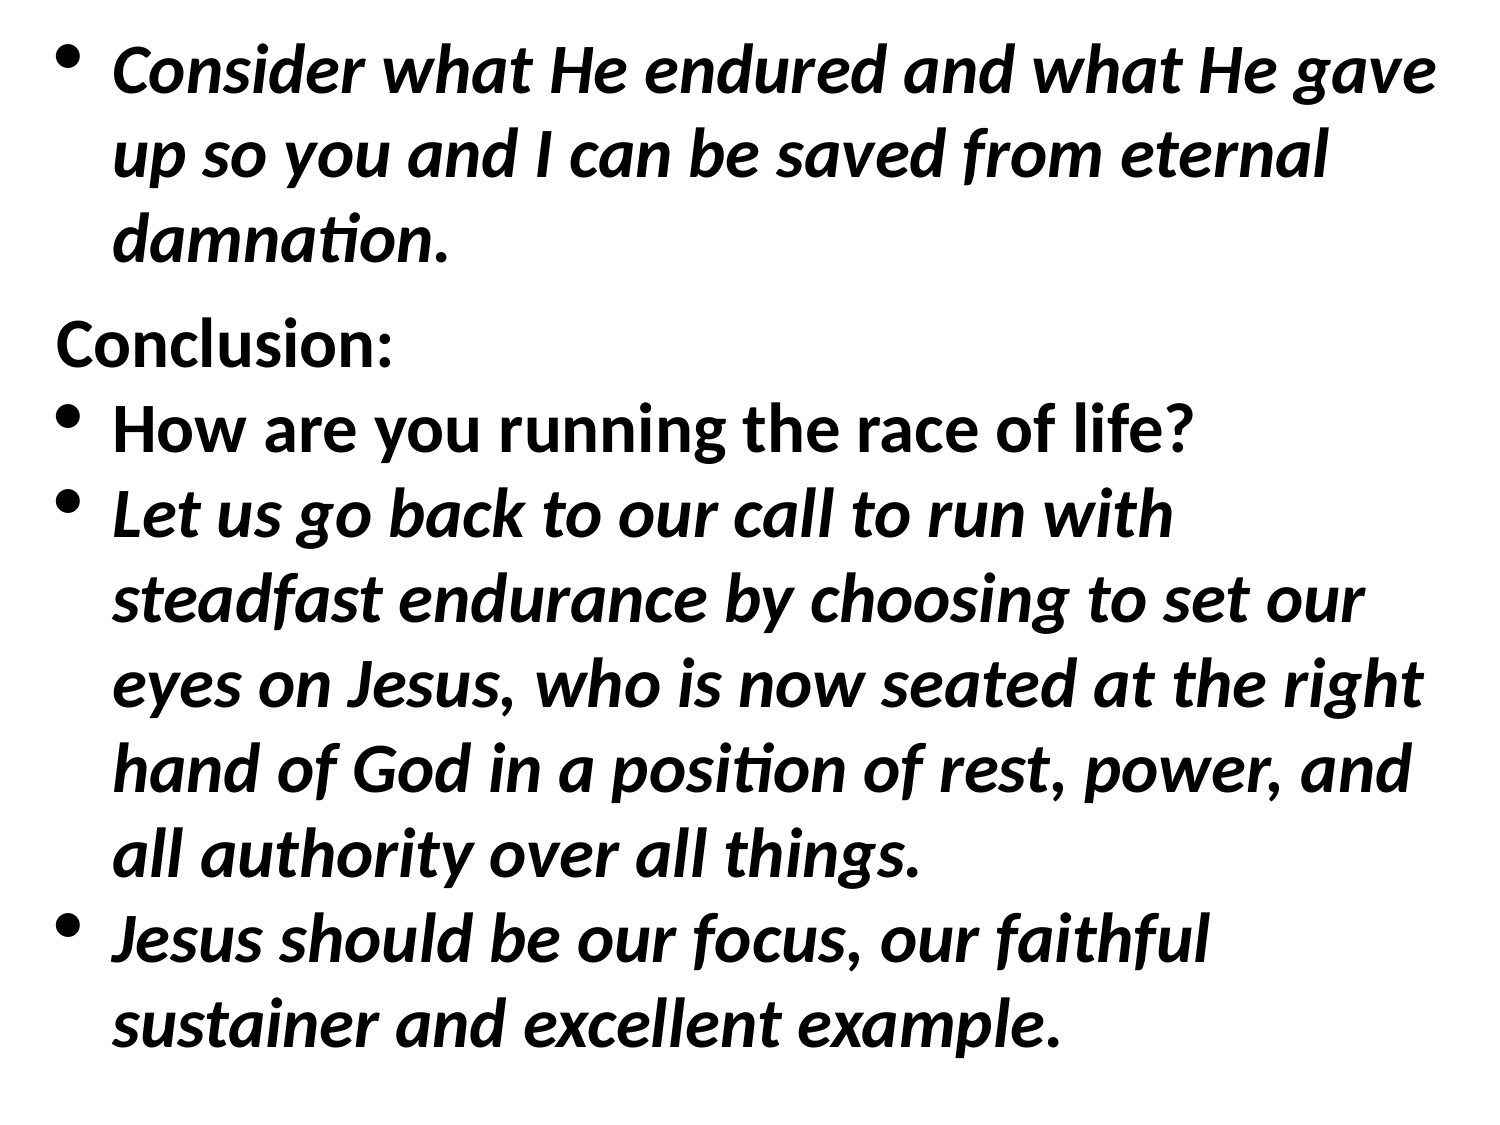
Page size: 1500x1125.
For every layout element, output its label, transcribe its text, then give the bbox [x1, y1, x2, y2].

text_box Consider what He endured and what He gave up so you and I can be saved from eternal damnation. Conclusion: How are you running the race of life? Let us go back to our call to run with steadfast endurance by choosing to set our eyes on Jesus, who is now seated at the right hand of God in a position of rest, power, and all authority over all things. Jesus should be our focus, our faithful sustainer and excellent example. [41, 14, 1464, 1125]
